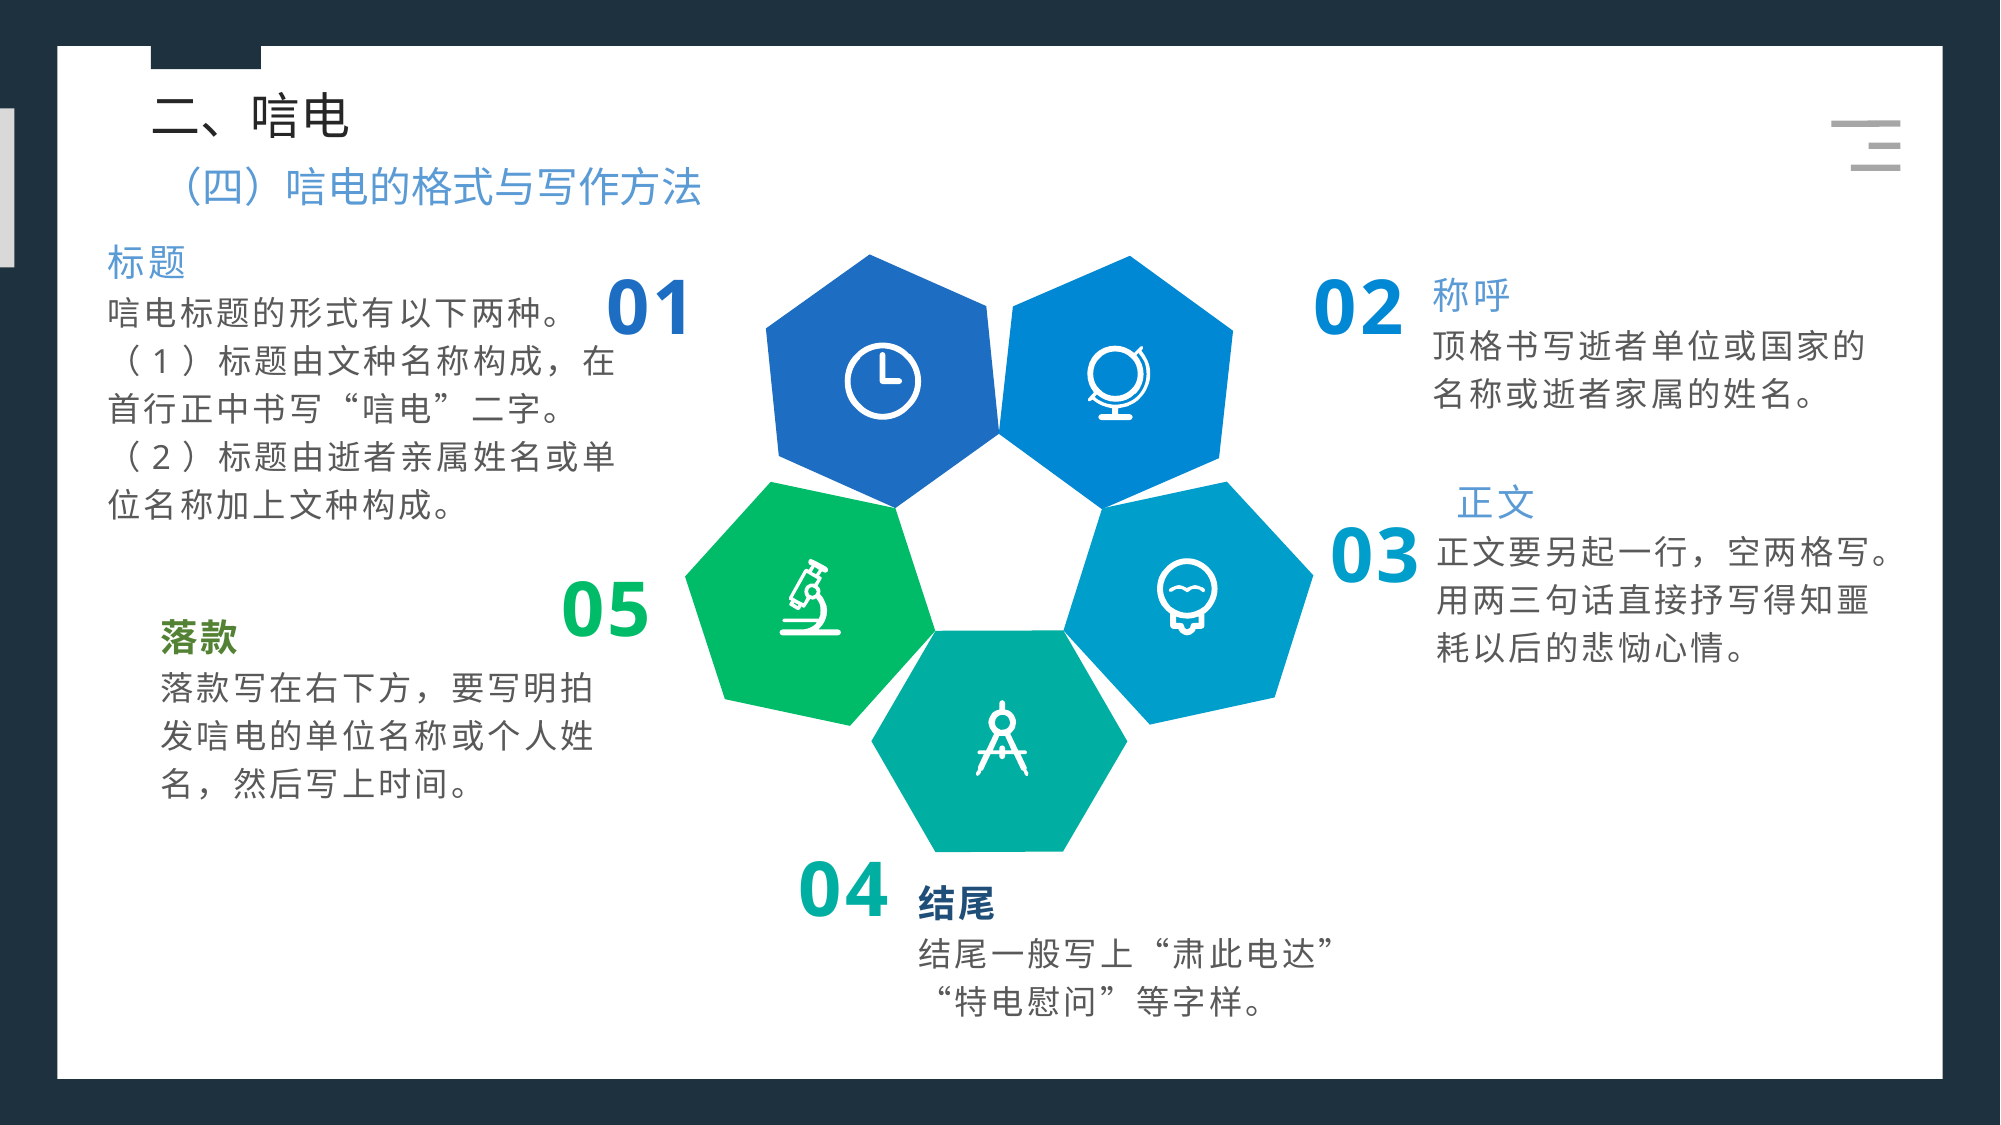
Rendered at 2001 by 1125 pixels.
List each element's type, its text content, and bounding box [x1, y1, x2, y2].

text_box 05 [541, 534, 666, 660]
text_box （四）唁电的格式与写作方法 [145, 128, 1132, 219]
text_box 正文 正文要另起一行，空两格写。 用两三句话直接抒写得知噩耗以后的悲恸心情。 [1421, 419, 1911, 718]
text_box [871, 630, 1128, 814]
text_box 02 [1294, 232, 1419, 358]
text_box [998, 255, 1234, 509]
text_box [1087, 345, 1151, 421]
text_box 二、唁电 [150, 77, 622, 128]
text_box [685, 481, 936, 726]
text_box [765, 254, 999, 508]
text_box [0, 107, 15, 268]
text_box 04 [779, 814, 904, 940]
text_box [844, 342, 922, 420]
text_box 称呼 顶格书写逝者单位或国家的名称或逝者家属的姓名。 [1418, 267, 1907, 409]
text_box 落款 落款写在右下方，要写明拍发唁电的单位名称或个人姓名，然后写上时间。 [145, 593, 635, 815]
text_box 01 [586, 232, 711, 358]
text_box [976, 700, 1029, 776]
text_box 标题 唁电标题的形式有以下两种。 （1）标题由文种名称构成，在首行正中书写“唁电”二字。 （2）标题由逝者亲属姓名或单位名称加上文种构成。 [92, 232, 645, 522]
text_box [1157, 558, 1218, 636]
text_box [1831, 123, 1901, 168]
text_box [779, 558, 842, 636]
text_box [1063, 481, 1314, 725]
text_box 结尾 结尾一般写上“肃此电达”“特电慰问”等字样。 [903, 814, 1393, 1077]
text_box 03 [1310, 481, 1421, 607]
